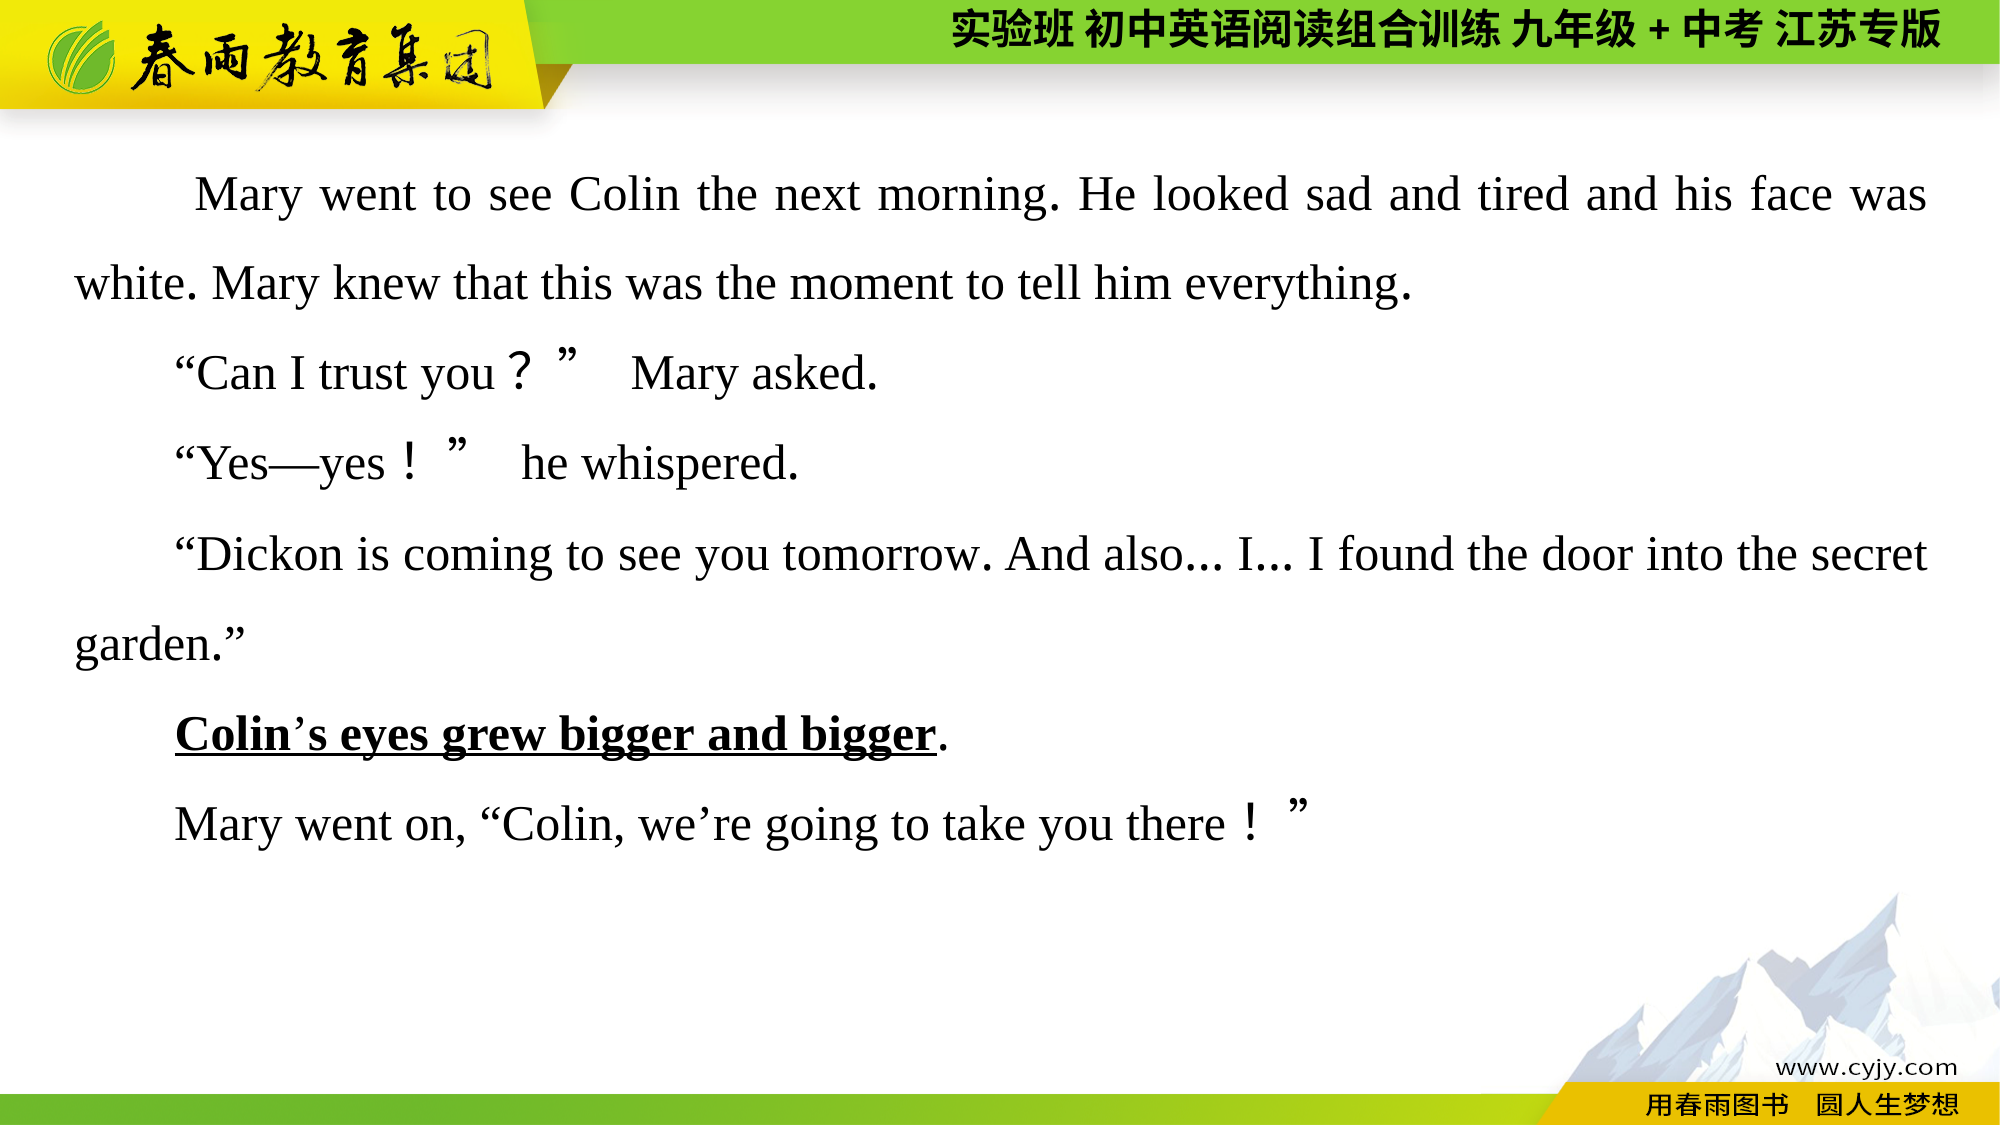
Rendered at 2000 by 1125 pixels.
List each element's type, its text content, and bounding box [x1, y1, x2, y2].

picture [0, 0, 2000, 1125]
list Mary went to see Colin the next morning. He looked sad and tired and his face was white. Mary knew that this was the moment to tell him everything. “Can I trust you？” Mary asked. “Yes—yes！” he whispered. “Dickon is coming to see you tomorrow. And also... I... I found the door into the secret garden.” Colin’s eyes grew bigger and bigger. Mary went on, “Colin, we’re going to take you there！” [59, 122, 1944, 865]
